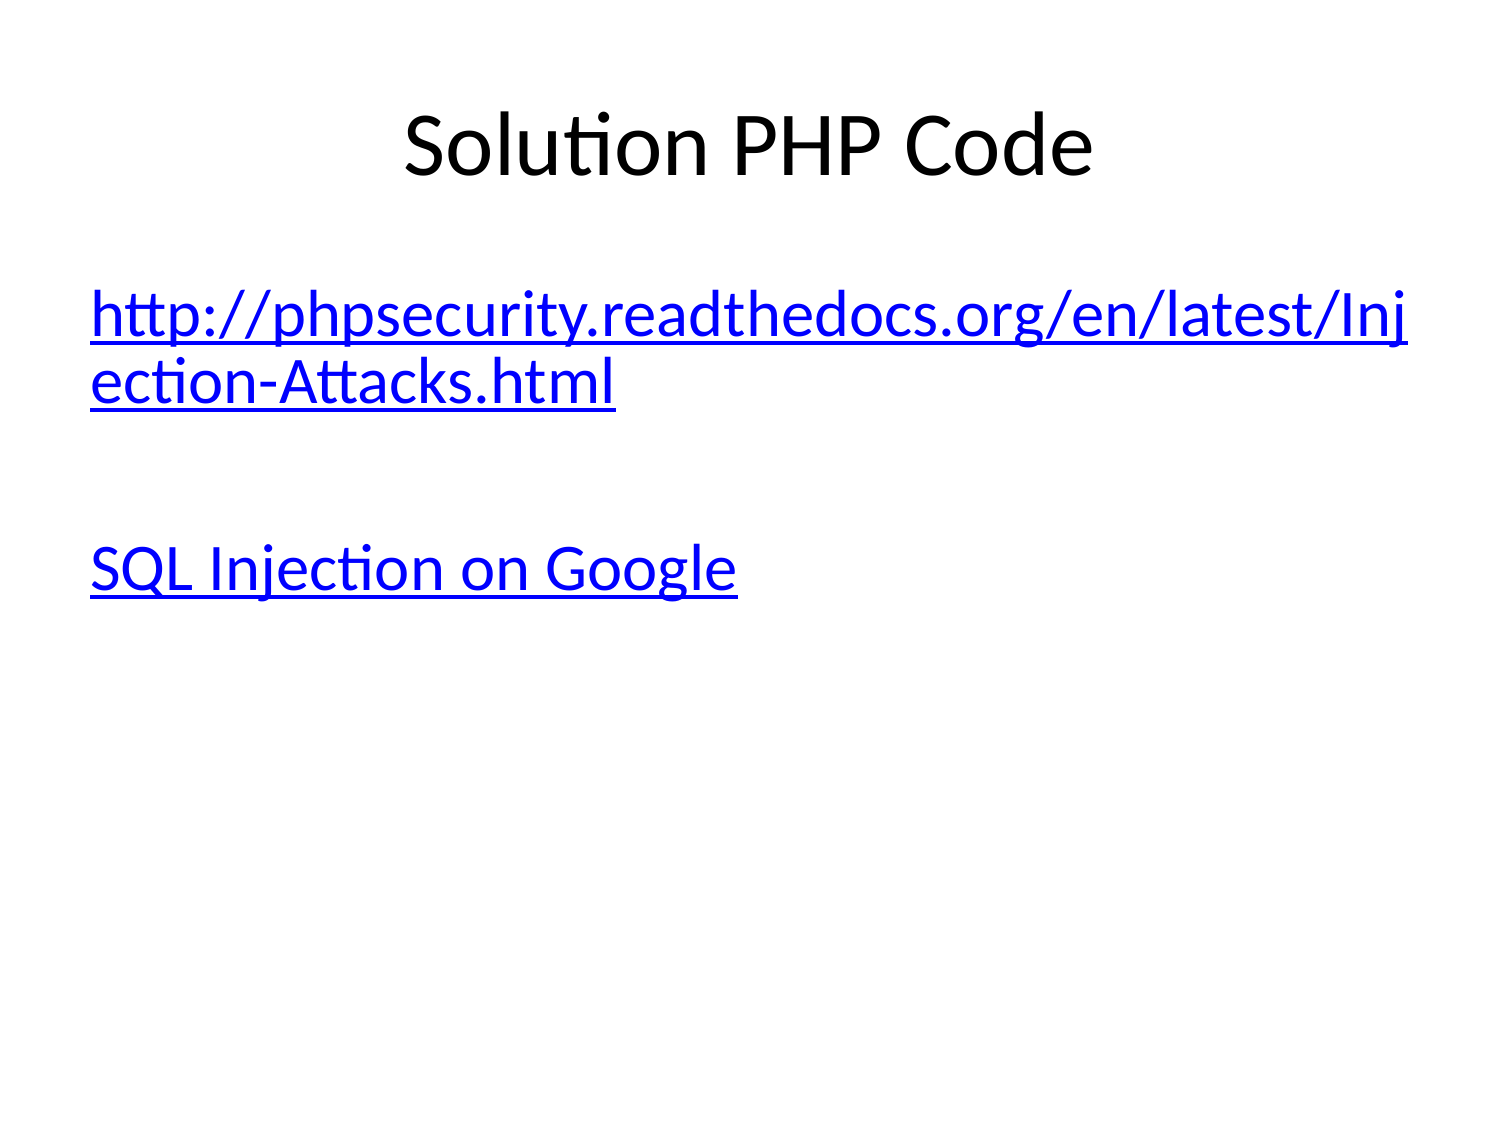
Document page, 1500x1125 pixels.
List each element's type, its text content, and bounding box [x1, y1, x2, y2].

list http://phpsecurity.readthedocs.org/en/latest/Injection-Attacks.html SQL Injection on Google [75, 262, 1425, 1005]
title Solution PHP Code [75, 45, 1425, 233]
